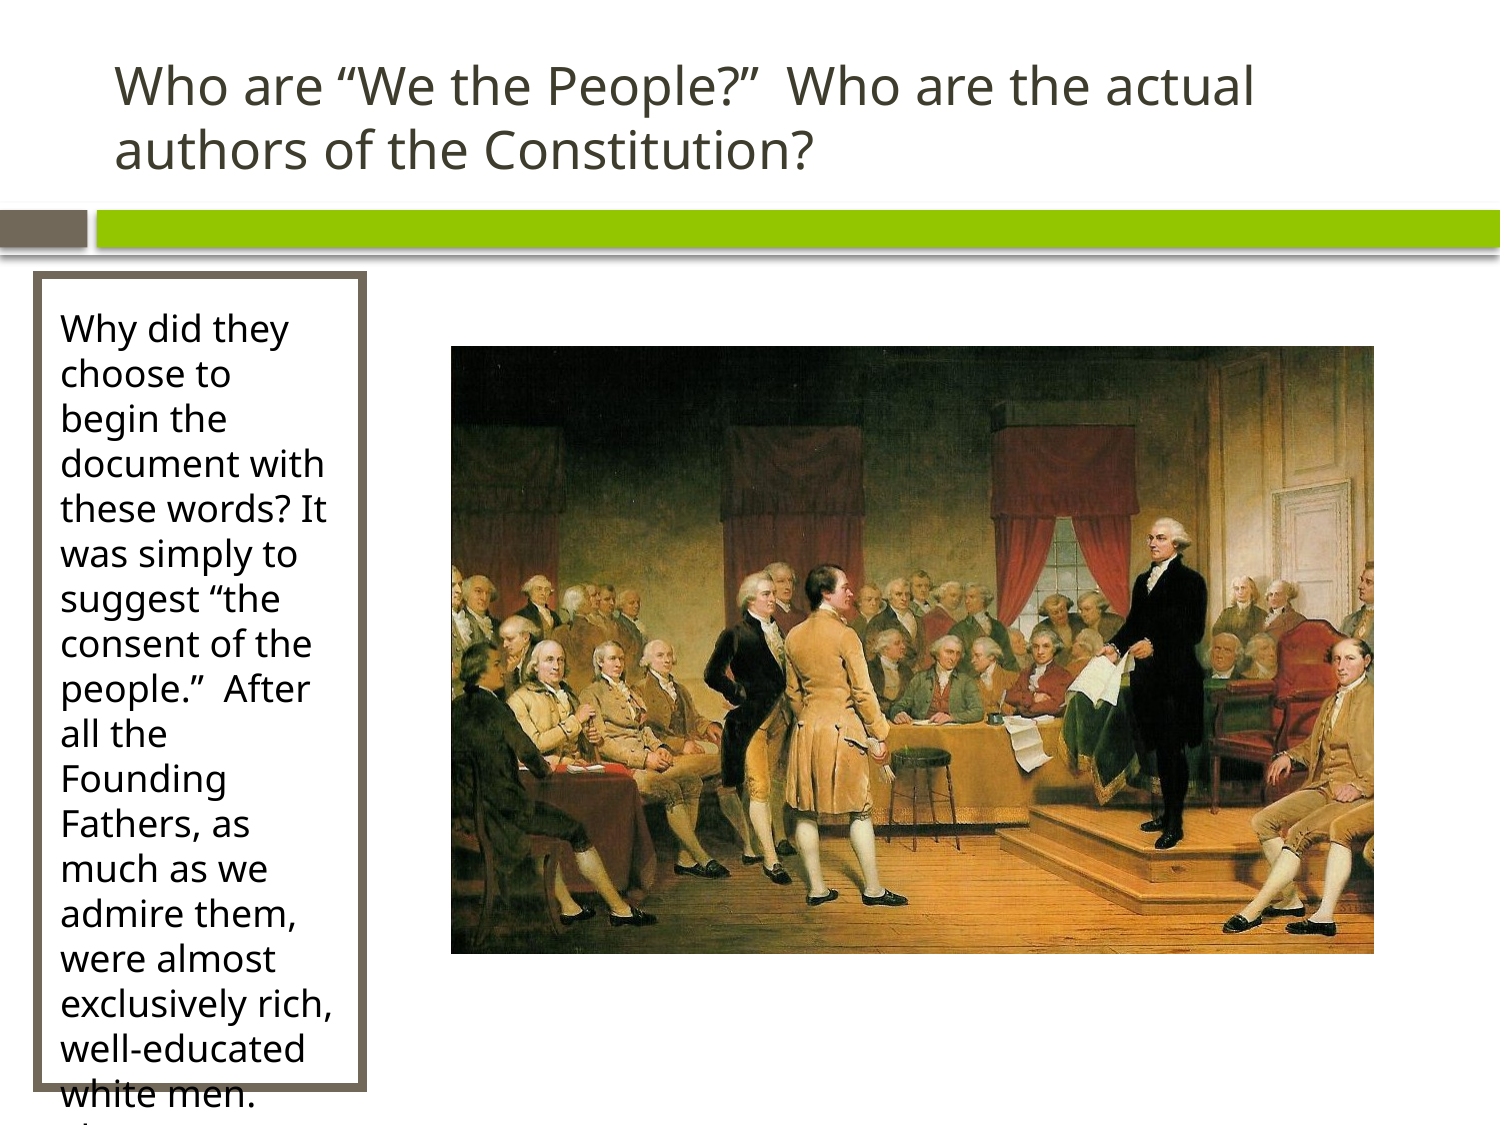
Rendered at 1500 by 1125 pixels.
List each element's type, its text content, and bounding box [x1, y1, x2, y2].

title Who are “We the People?” Who are the actual authors of the Constitution? [99, 44, 1425, 188]
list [450, 346, 1375, 954]
list Why did they choose to begin the document with these words? It was simply to suggest “the consent of the people.” After all the Founding Fathers, as much as we admire them, were almost exclusively rich, well-educated white men. They were not like all other Americans… [33, 271, 367, 1092]
